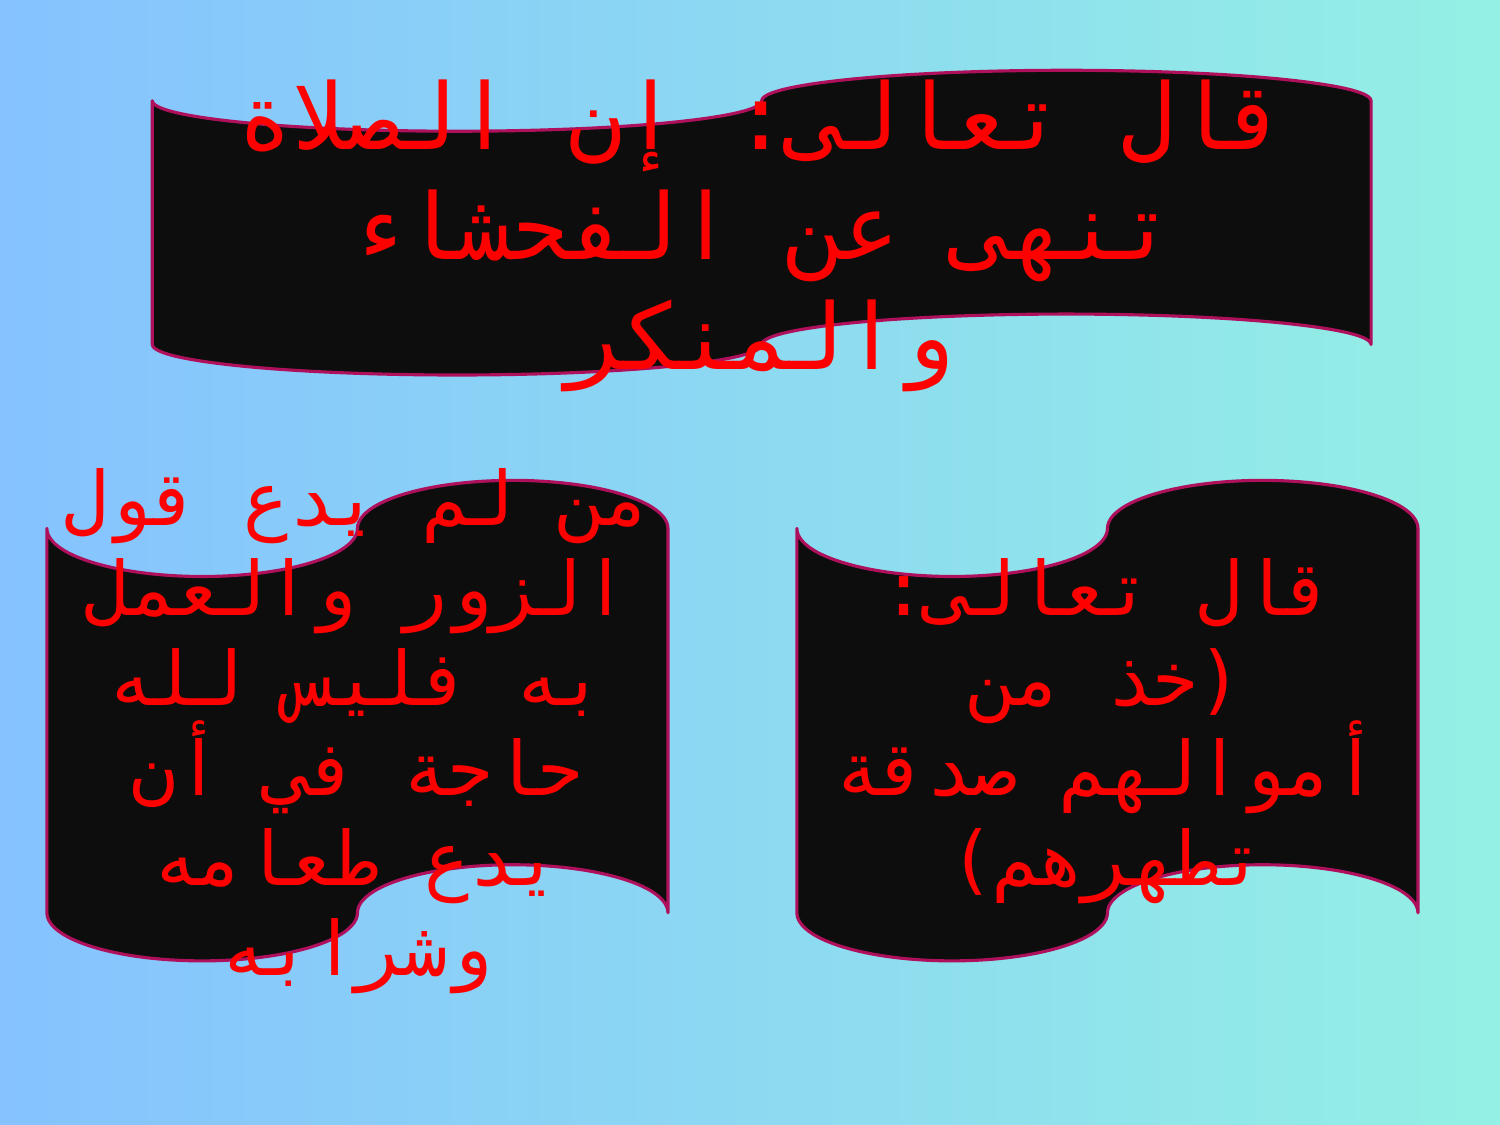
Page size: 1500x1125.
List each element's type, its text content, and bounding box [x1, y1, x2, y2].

text_box قال تعالى: إن الصلاة تنهى عن الفحشاء والمنكر [150, 68, 1373, 377]
text_box قال تعالى: (خذ من أموالهم صدقة تطهرهم) [795, 478, 1420, 963]
text_box من لم يدع قول الزور والعمل به فليس لله حاجة في أن يدع طعامه وشرابه [45, 478, 670, 963]
